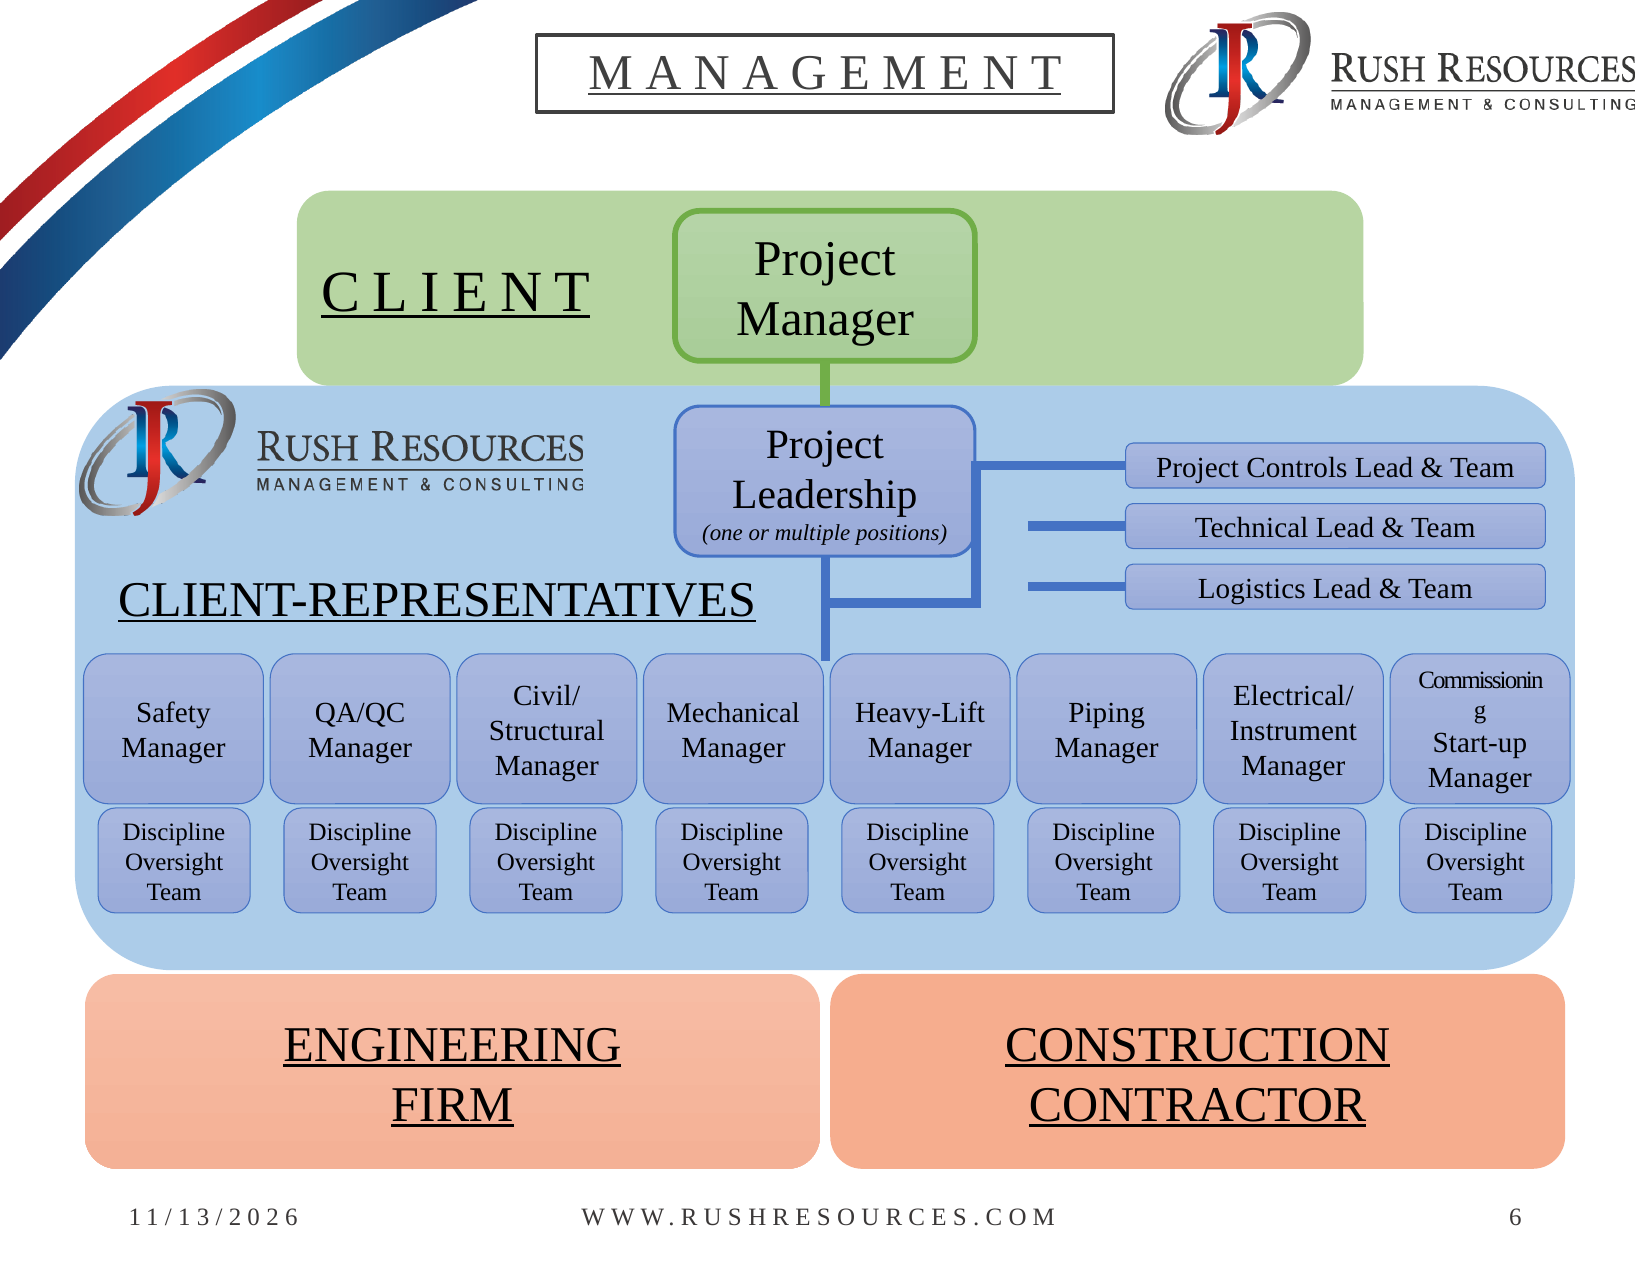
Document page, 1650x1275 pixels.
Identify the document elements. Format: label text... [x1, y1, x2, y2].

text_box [826, 465, 1126, 603]
text_box Project Leadership (one or multiple positions) [674, 405, 976, 557]
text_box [83, 653, 1571, 804]
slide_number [113, 1181, 484, 1250]
text_box CLIENT [296, 190, 1364, 385]
title MANAGEMENT [535, 33, 1115, 114]
picture [1165, 12, 1635, 135]
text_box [1125, 443, 1546, 610]
picture [79, 389, 583, 516]
text_box CLIENT-REPRESENTATIVES [74, 385, 1575, 971]
text_box ENGINEERING FIRM [84, 973, 821, 1170]
slide_number 6 [1165, 1181, 1537, 1250]
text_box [98, 807, 1552, 913]
picture [0, 0, 479, 360]
text_box CONSTRUCTION CONTRACTOR [829, 973, 1566, 1170]
text_box Project Manager [674, 210, 976, 362]
footer WWW.RUSHRESOURCES.COM [484, 1181, 1165, 1250]
